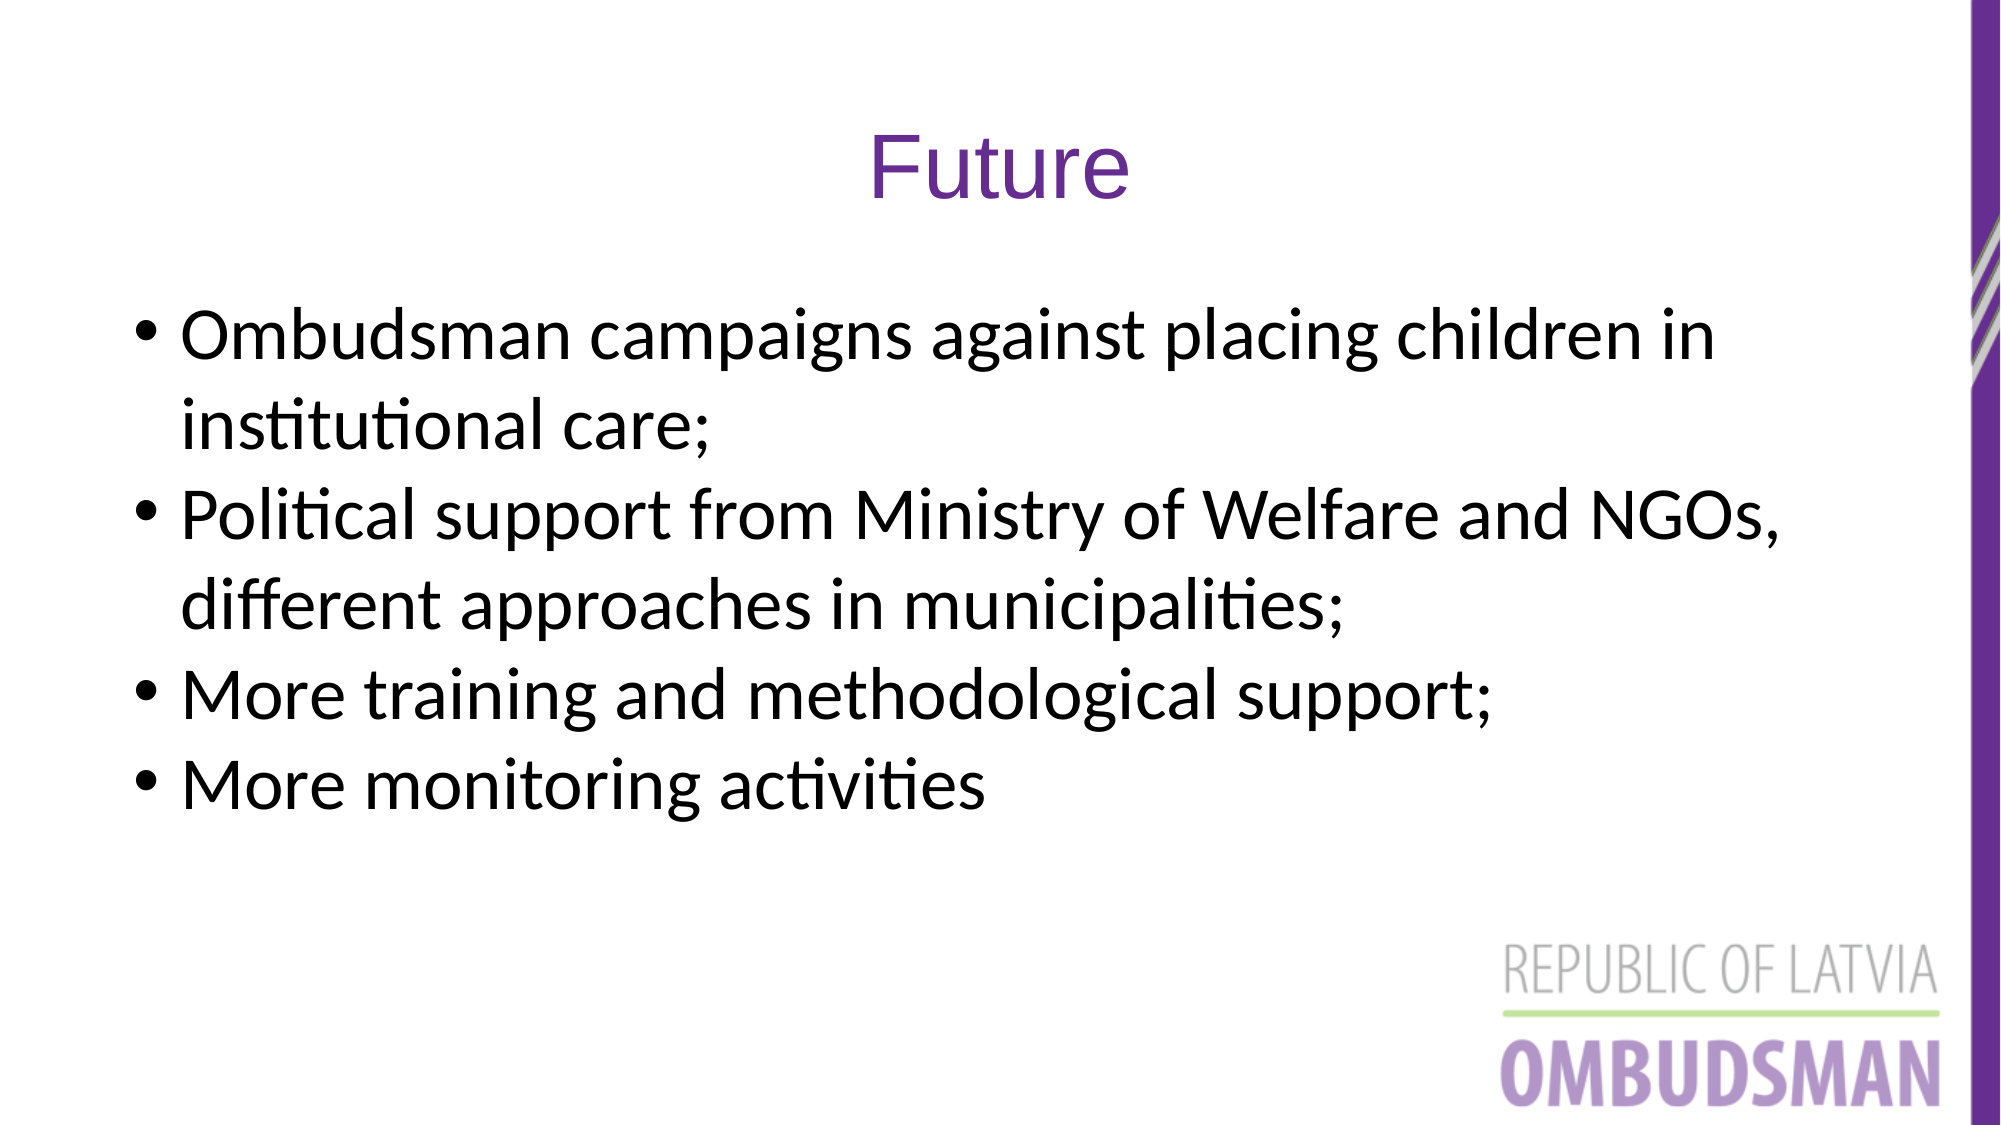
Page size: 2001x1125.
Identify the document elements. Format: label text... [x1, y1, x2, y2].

text_box Ombudsman campaigns against placing children in institutional care; Political support from Ministry of Welfare and NGOs, different approaches in municipalities; More training and methodological support; More monitoring activities [118, 277, 1863, 832]
list [137, 832, 1863, 1014]
title Future [137, 59, 1863, 277]
picture [0, 0, 2001, 1125]
